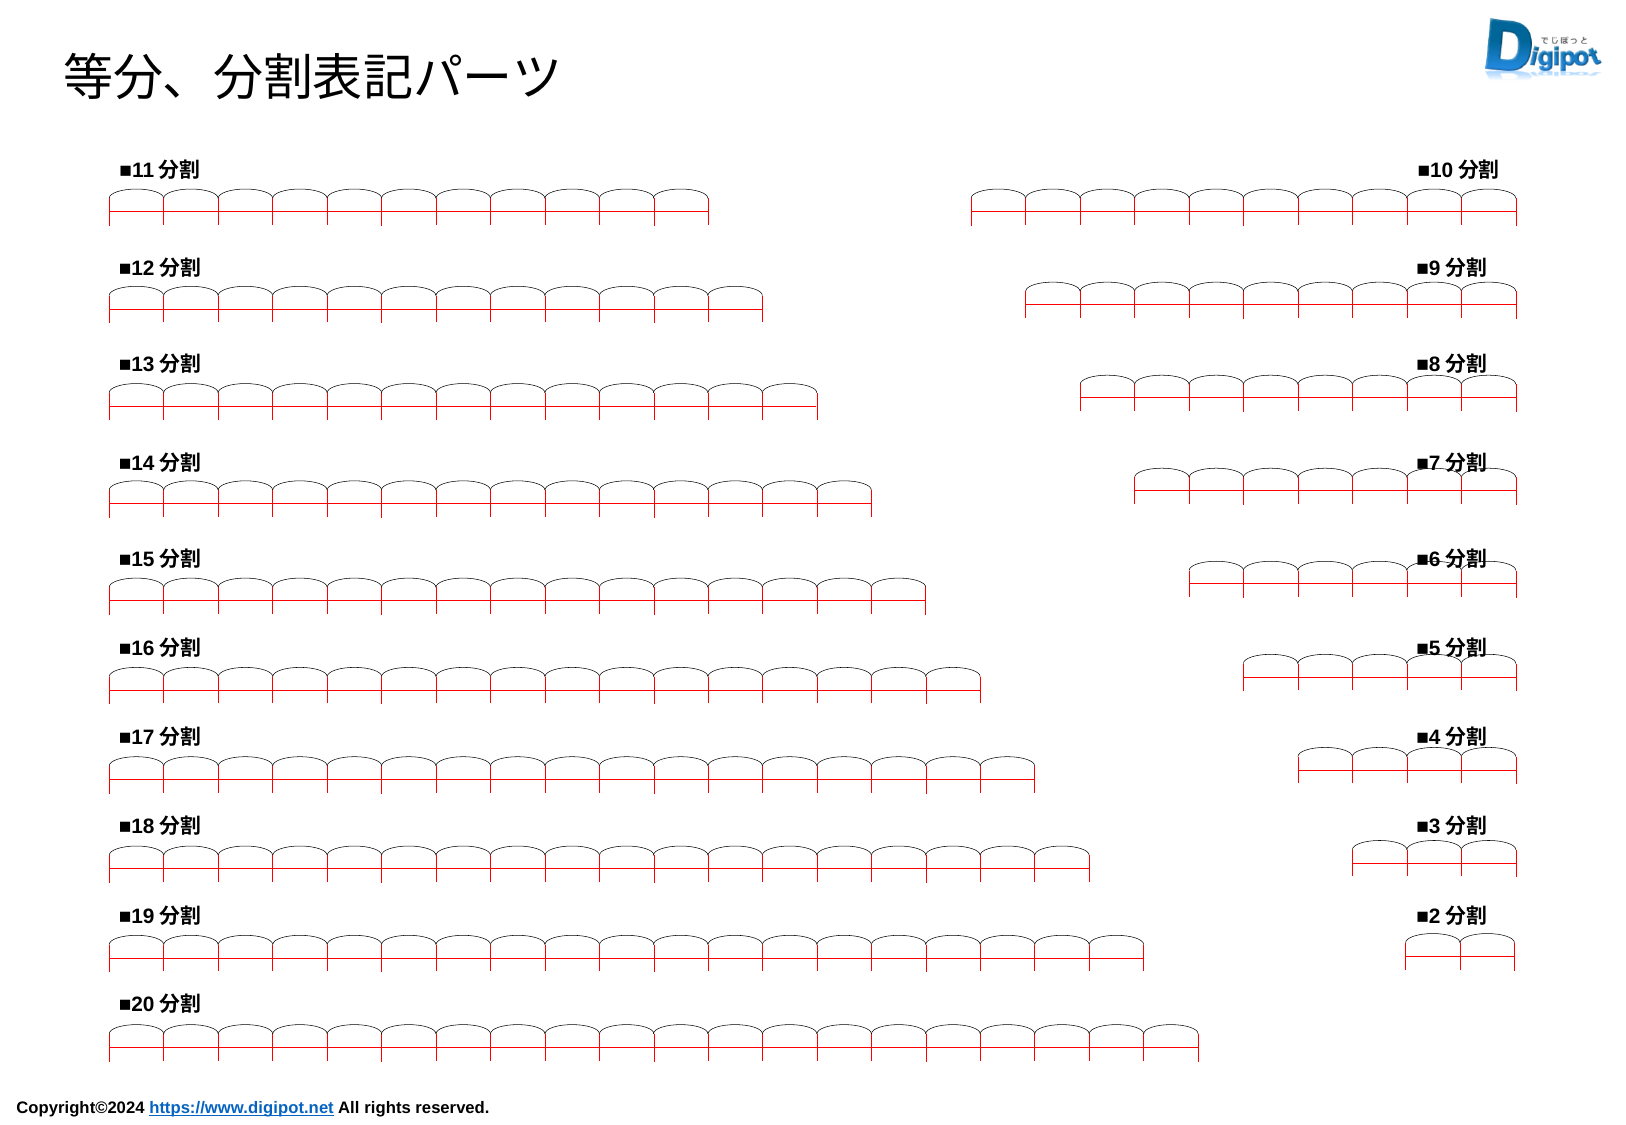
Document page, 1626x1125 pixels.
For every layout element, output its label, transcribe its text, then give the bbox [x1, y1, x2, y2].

text_box ■12分割 [104, 247, 216, 287]
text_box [109, 935, 1144, 973]
text_box ■15分割 [104, 537, 216, 578]
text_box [109, 1024, 1199, 1062]
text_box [1297, 747, 1516, 785]
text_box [109, 578, 926, 616]
text_box ■16分割 [104, 627, 216, 668]
text_box 等分、分割表記パーツ [48, 38, 578, 113]
text_box ■10分割 [1402, 148, 1515, 189]
text_box ■8分割 [1401, 343, 1502, 375]
text_box ■11分割 [104, 148, 216, 189]
text_box ■7分割 [1401, 442, 1502, 468]
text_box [1405, 933, 1515, 971]
text_box ■9分割 [1401, 247, 1502, 282]
text_box ■20分割 [104, 983, 216, 1024]
text_box ■2分割 [1401, 894, 1502, 935]
text_box ■3分割 [1401, 805, 1502, 840]
text_box ■4分割 [1401, 715, 1502, 747]
text_box ■14分割 [104, 442, 216, 482]
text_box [109, 480, 872, 518]
text_box ■18分割 [104, 805, 216, 846]
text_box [1079, 375, 1516, 413]
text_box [1352, 840, 1516, 878]
text_box ■5分割 [1401, 627, 1502, 654]
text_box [109, 383, 817, 421]
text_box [1025, 282, 1516, 320]
text_box ■6分割 [1401, 537, 1502, 561]
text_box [1134, 468, 1516, 506]
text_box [1188, 561, 1516, 599]
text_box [109, 286, 763, 324]
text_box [109, 846, 1090, 883]
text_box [109, 667, 981, 705]
text_box ■13分割 [104, 343, 216, 383]
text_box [971, 189, 1516, 226]
text_box ■19分割 [104, 894, 216, 935]
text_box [109, 756, 1035, 794]
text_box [1243, 654, 1516, 692]
text_box ■17分割 [104, 715, 216, 756]
picture [1485, 18, 1602, 82]
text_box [109, 189, 708, 226]
